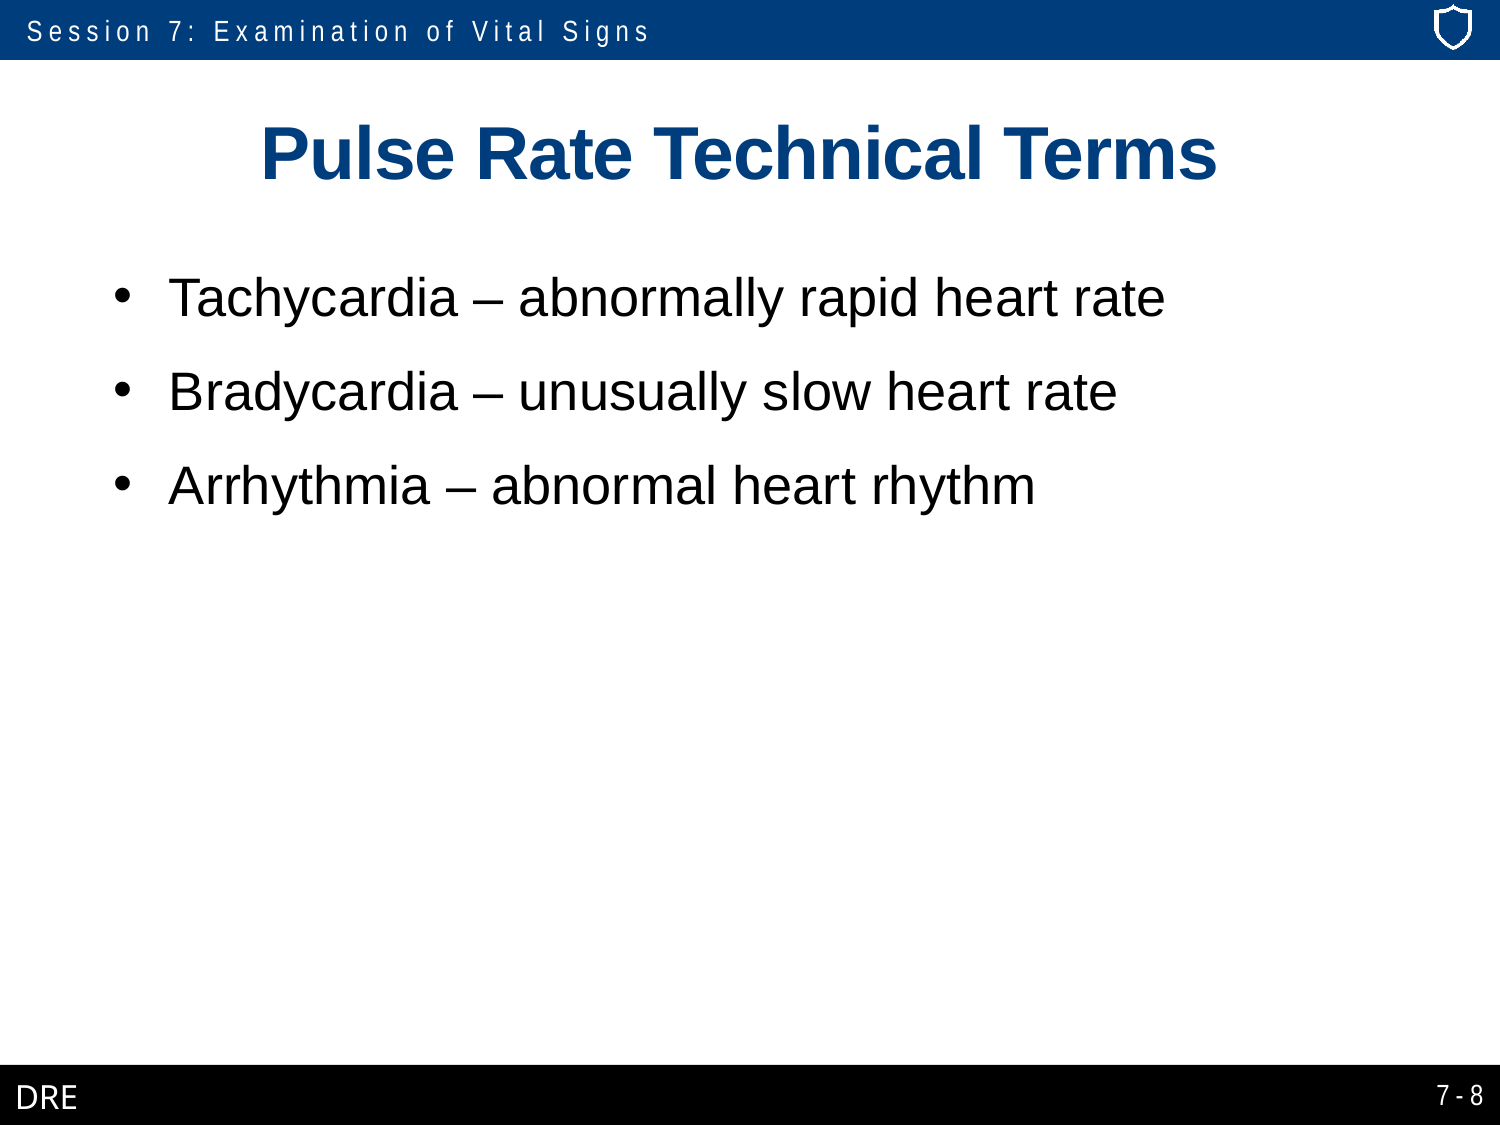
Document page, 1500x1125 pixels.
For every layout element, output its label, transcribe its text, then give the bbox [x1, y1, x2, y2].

title Pulse Rate Technical Terms [75, 75, 1425, 225]
list Tachycardia – abnormally rapid heart rate Bradycardia – unusually slow heart rate Arrhythmia – abnormal heart rhythm [75, 254, 1425, 1005]
slide_number 7-8 [1218, 1063, 1499, 1124]
picture [1434, 4, 1472, 50]
